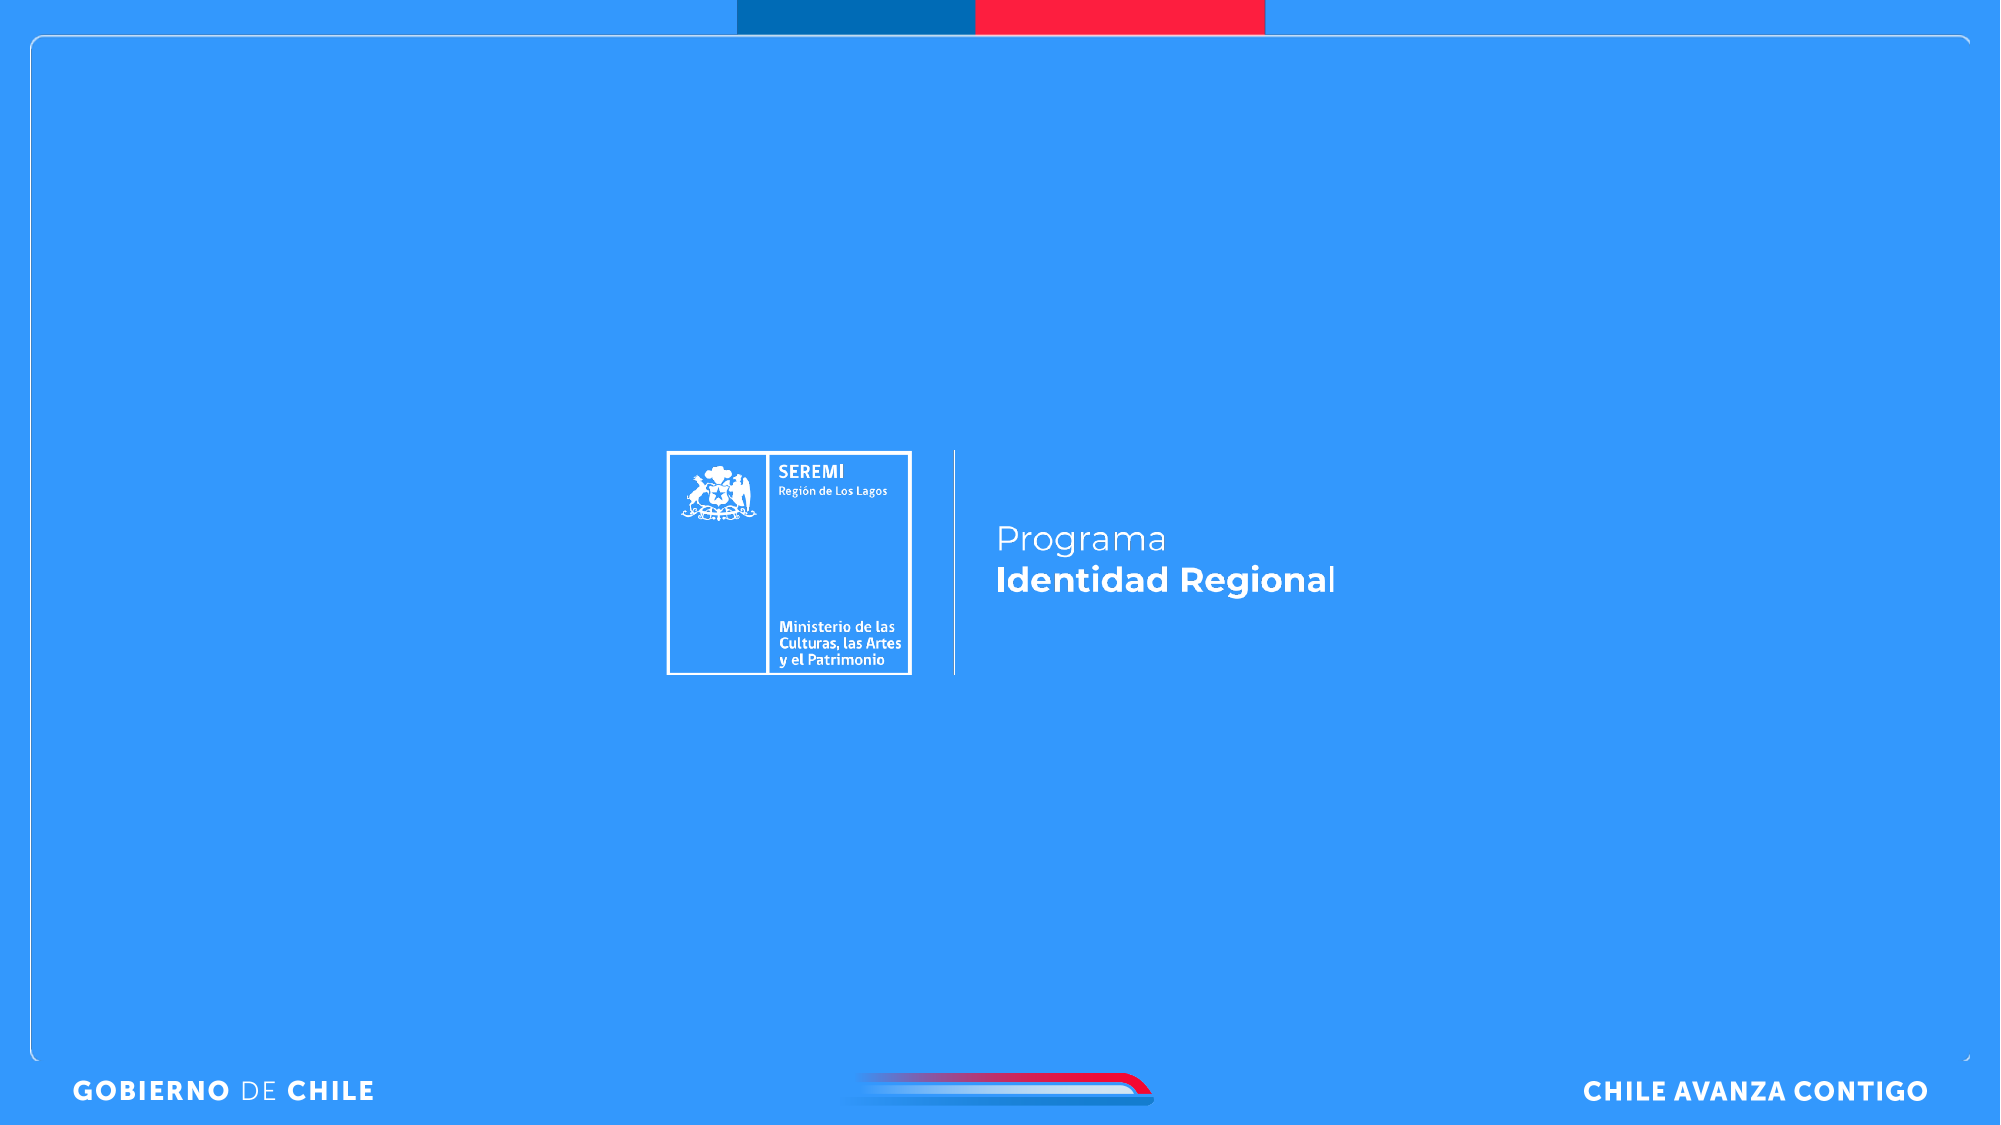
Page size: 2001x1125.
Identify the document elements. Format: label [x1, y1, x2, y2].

picture [69, 1073, 1931, 1112]
